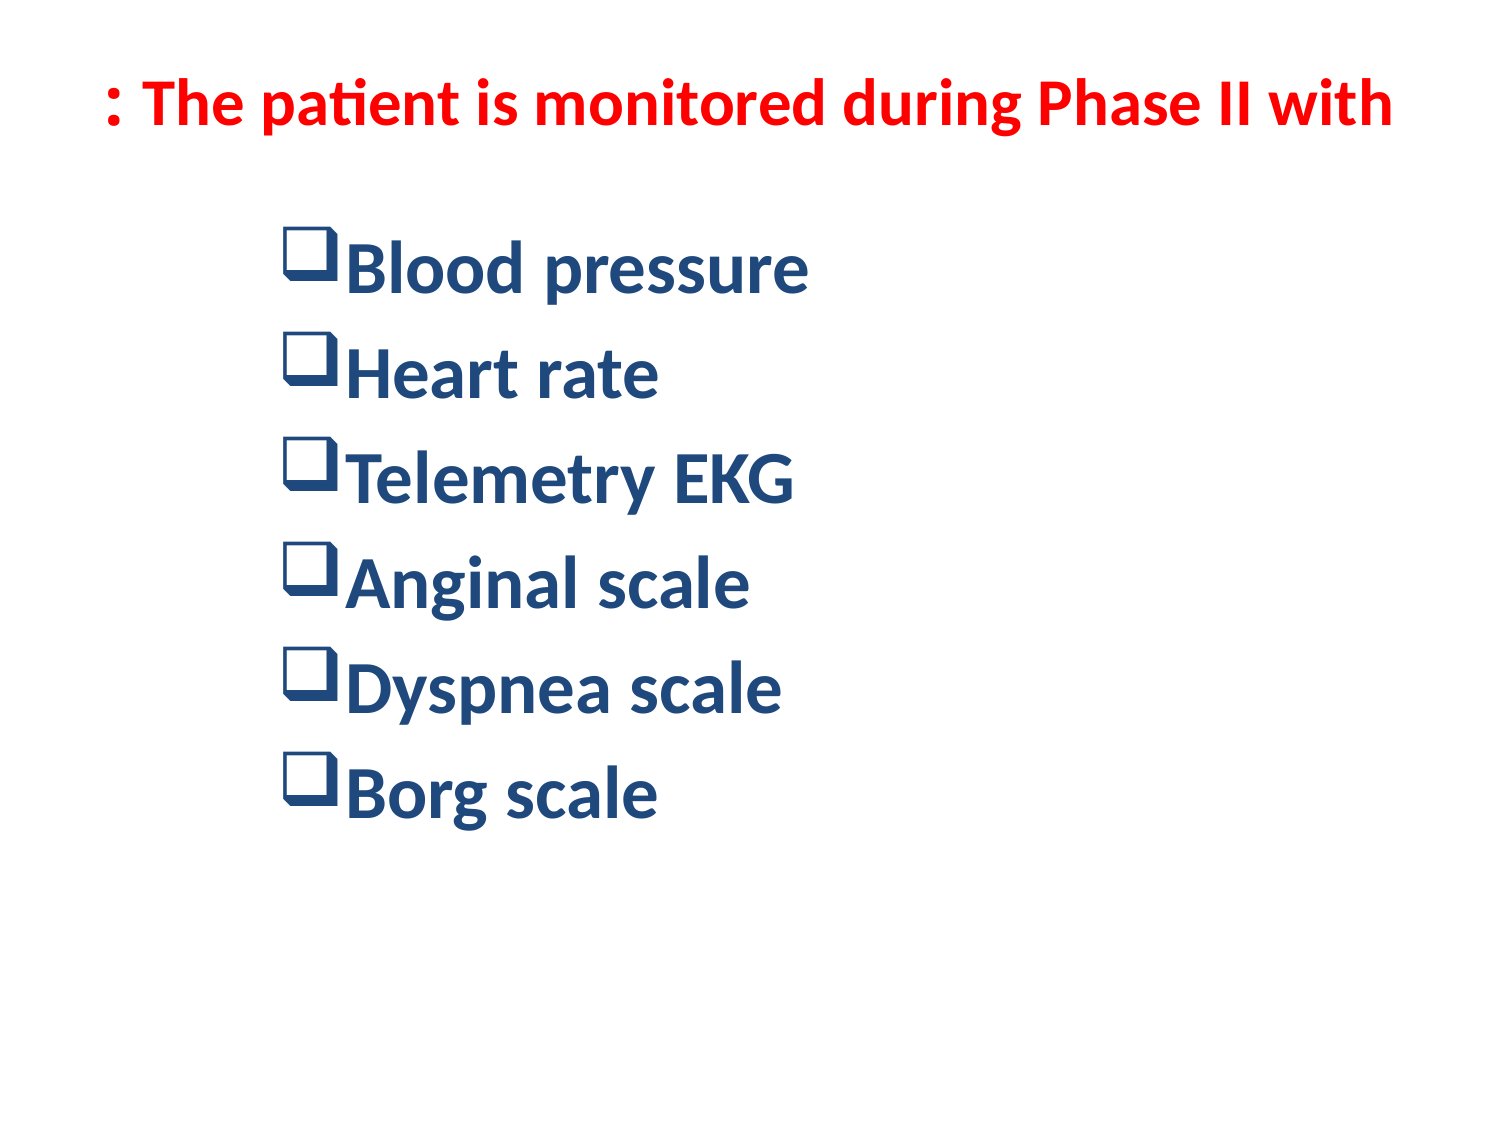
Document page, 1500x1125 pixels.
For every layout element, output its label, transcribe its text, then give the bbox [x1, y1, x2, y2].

title The patient is monitored during Phase II with : [75, 45, 1425, 233]
list Blood pressure Heart rate Telemetry EKG Anginal scale Dyspnea scale Borg scale [112, 210, 1388, 966]
